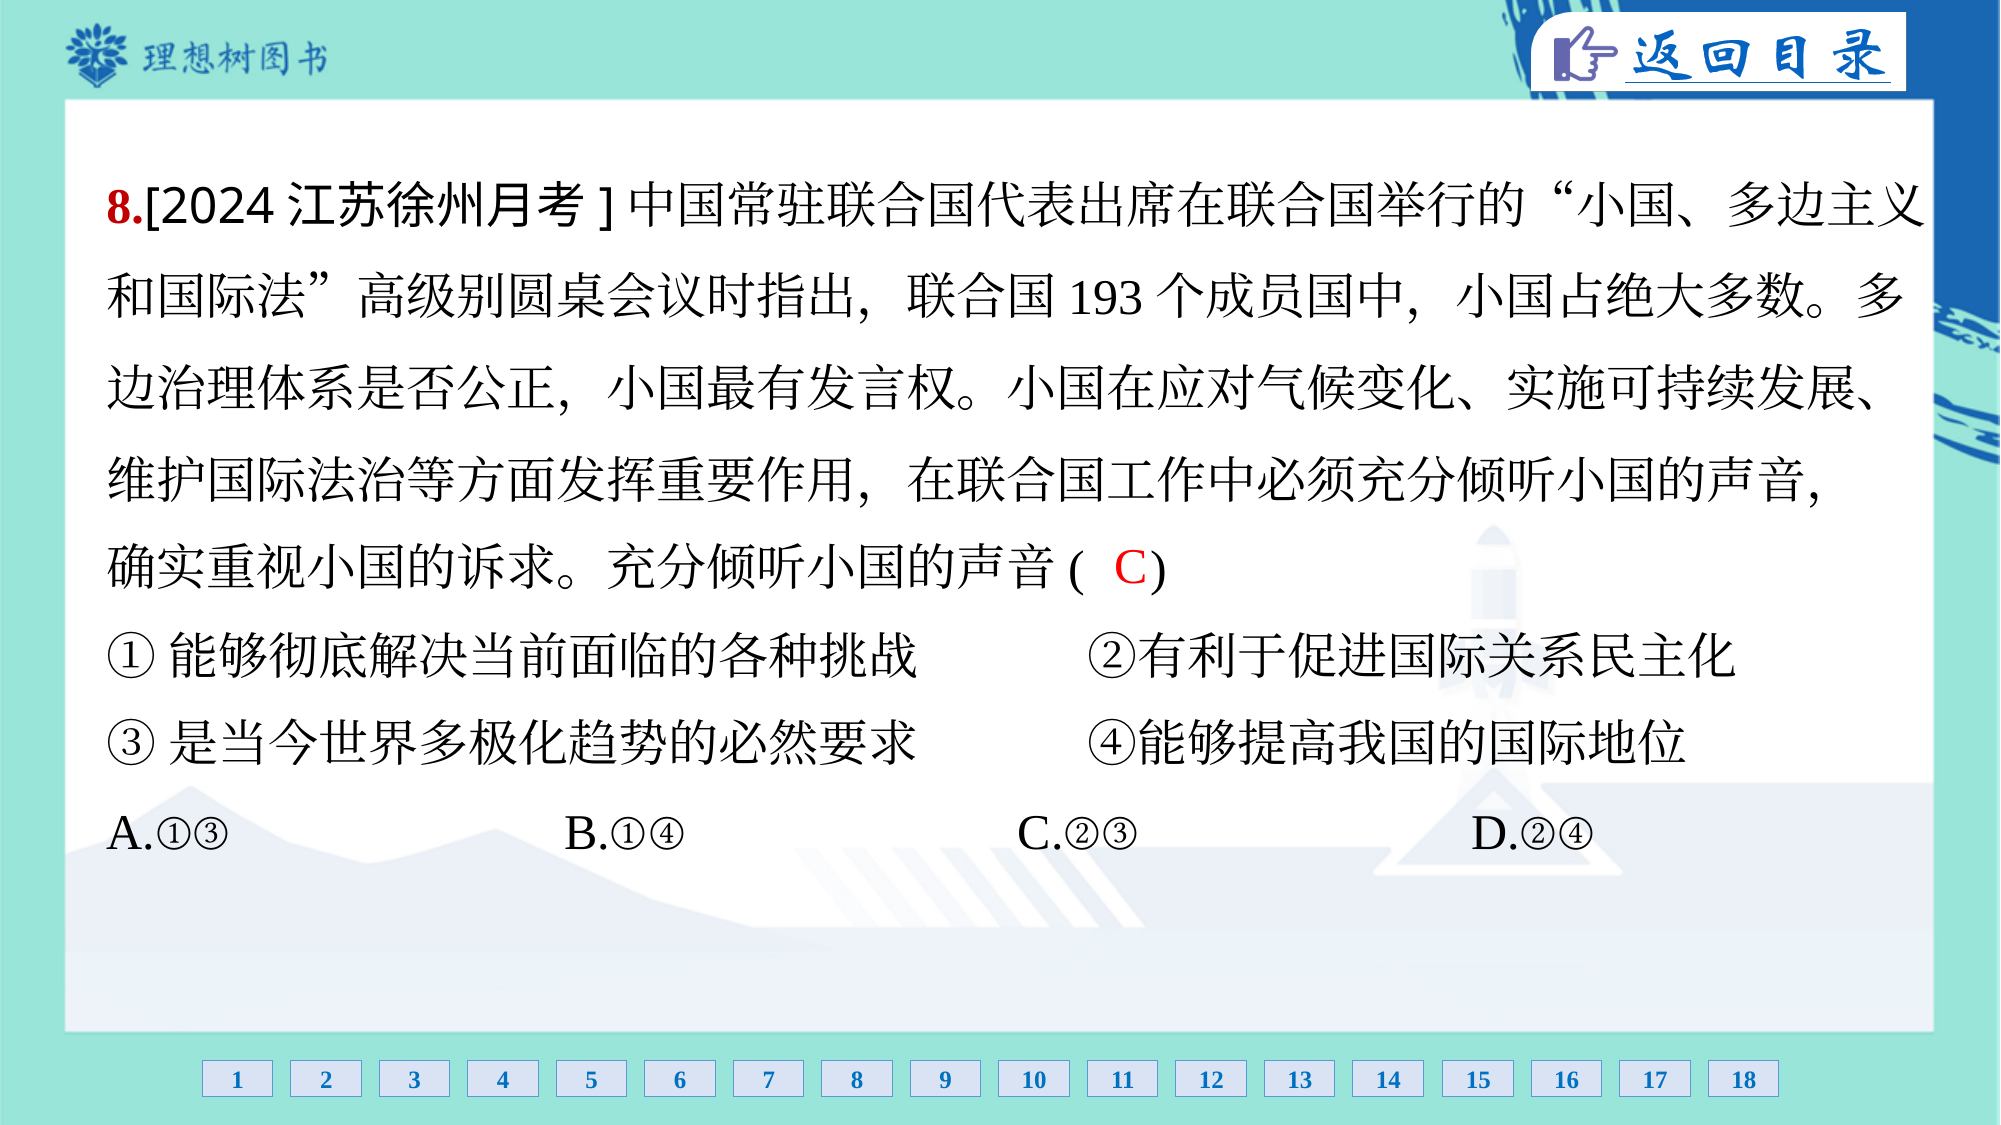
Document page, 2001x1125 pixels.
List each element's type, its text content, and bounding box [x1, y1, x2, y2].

text_box C [1096, 506, 1167, 585]
picture [0, 0, 2000, 1125]
text_box 8.[2024江苏徐州月考]中国常驻联合国代表出席在联合国举行的“小国、多边主义 和国际法”高级别圆桌会议时指出，联合国193个成员国中，小国占绝大多数。多 边治理体系是否公正，小国最有发言权。小国在应对气候变化、实施可持续发展、 维护国际法治等方面发挥重要作用，在联合国工作中必须充分倾听小国的声音， 确实重视小国的诉求。充分倾听小国的声音( ) [106, 141, 1895, 587]
text_box A.①③ B.①④ C.②③ D.②④ [106, 772, 1895, 851]
text_box ①能够彻底解决当前面临的各种挑战 ②有利于促进国际关系民主化 ③是当今世界多极化趋势的必然要求 ④能够提高我国的国际地位 [106, 592, 1895, 762]
